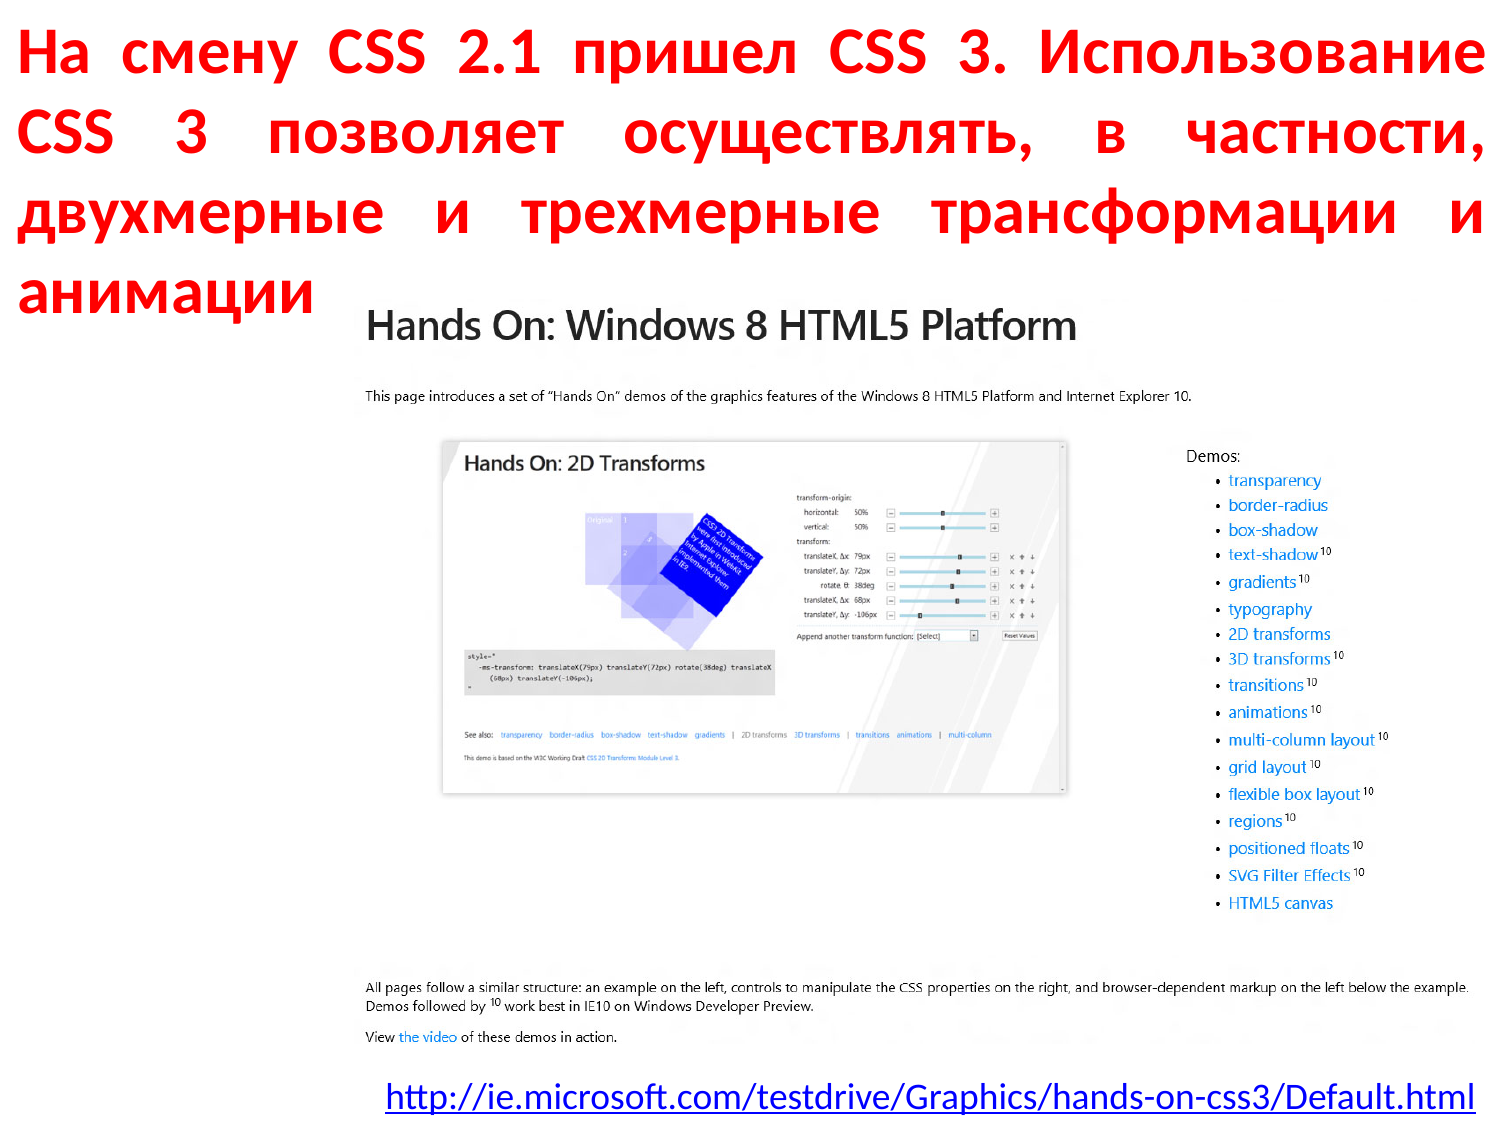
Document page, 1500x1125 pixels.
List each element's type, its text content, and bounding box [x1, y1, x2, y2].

text_box http://ie.microsoft.com/testdrive/Graphics/hands-on-css3/Default.html [370, 1064, 1492, 1125]
picture [354, 299, 1475, 1044]
text_box На смену CSS 2.1 пришел CSS 3. Использование CSS 3 позволяет осуществлять, в частности, двухмерные и трехмерные трансформации и анимации [2, 0, 1500, 335]
